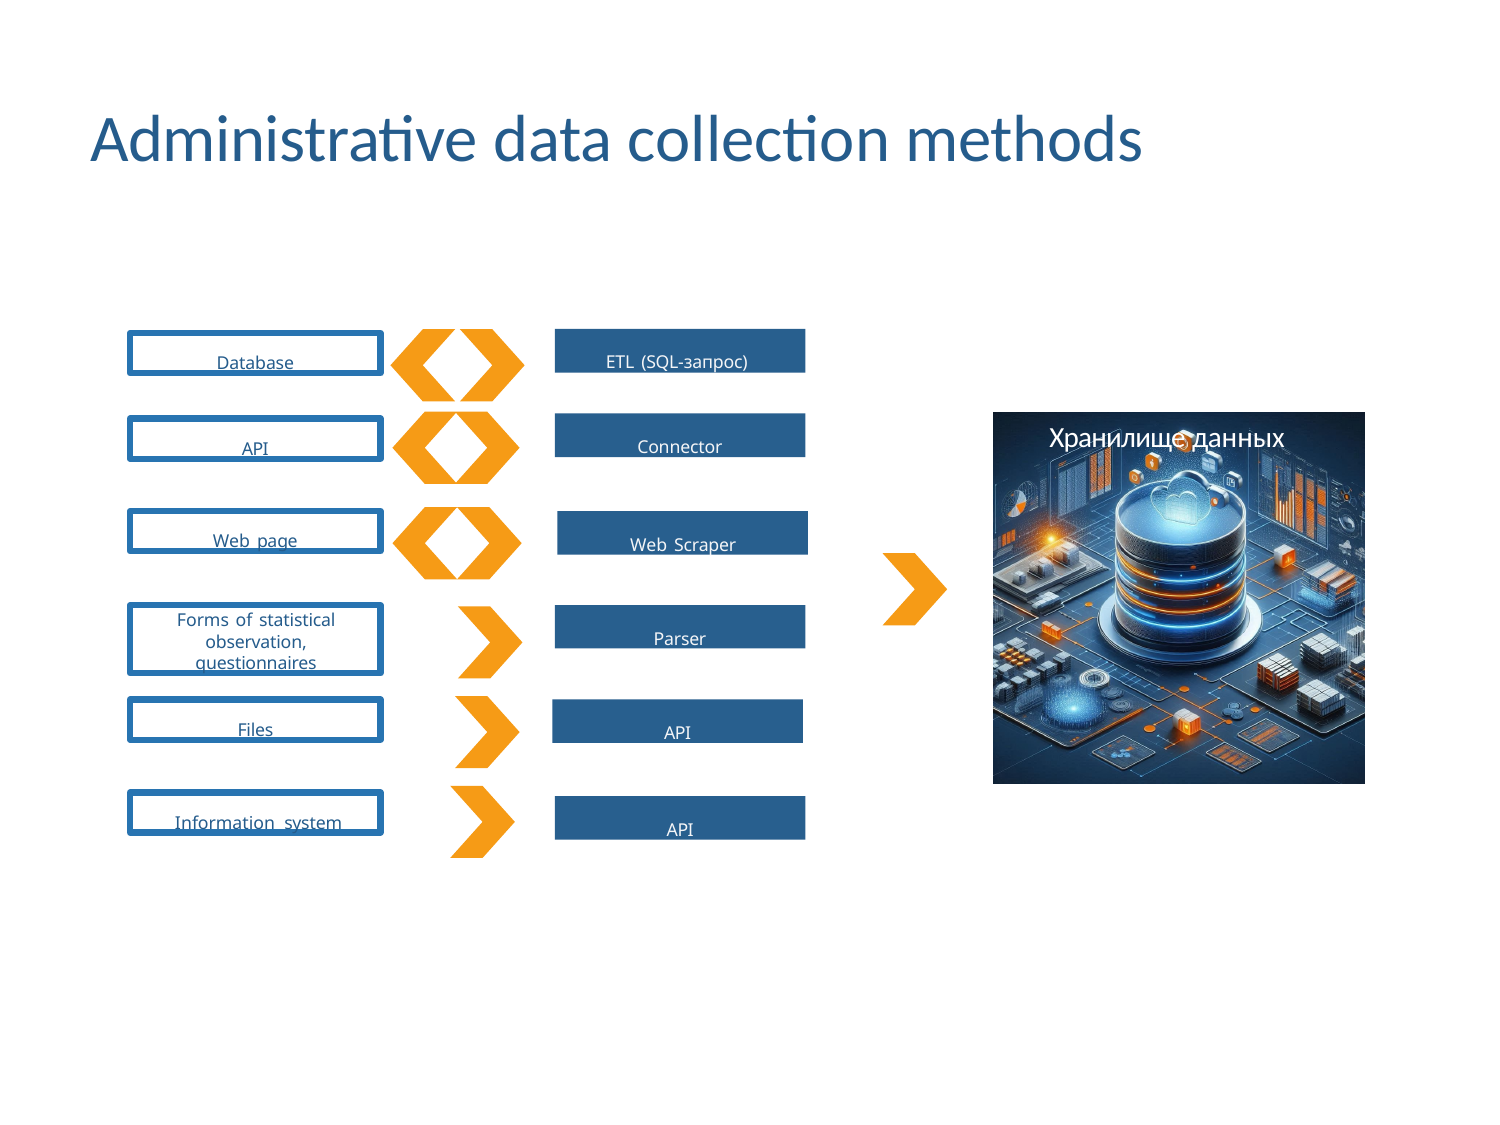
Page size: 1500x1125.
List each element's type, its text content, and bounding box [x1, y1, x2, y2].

picture [992, 411, 1366, 785]
text_box API [552, 699, 803, 743]
text_box [392, 507, 522, 580]
text_box Information system [130, 792, 381, 833]
text_box API [554, 796, 806, 840]
text_box [392, 411, 520, 484]
text_box [450, 785, 515, 858]
text_box Parser [554, 605, 806, 649]
text_box Forms of statistical observation, questionnaires [130, 605, 381, 674]
text_box [457, 606, 523, 679]
text_box Files [130, 699, 381, 740]
text_box Database [130, 333, 381, 374]
text_box ETL (SQL-запрос) [554, 328, 806, 373]
text_box Web Scraper [557, 511, 808, 555]
text_box Web page [130, 511, 381, 552]
text_box API [130, 418, 381, 459]
text_box [882, 553, 948, 626]
title Administrative data collection methods [87, 52, 1374, 283]
text_box Connector [554, 413, 806, 458]
text_box [455, 696, 520, 769]
text_box [459, 329, 525, 402]
text_box [390, 329, 456, 402]
